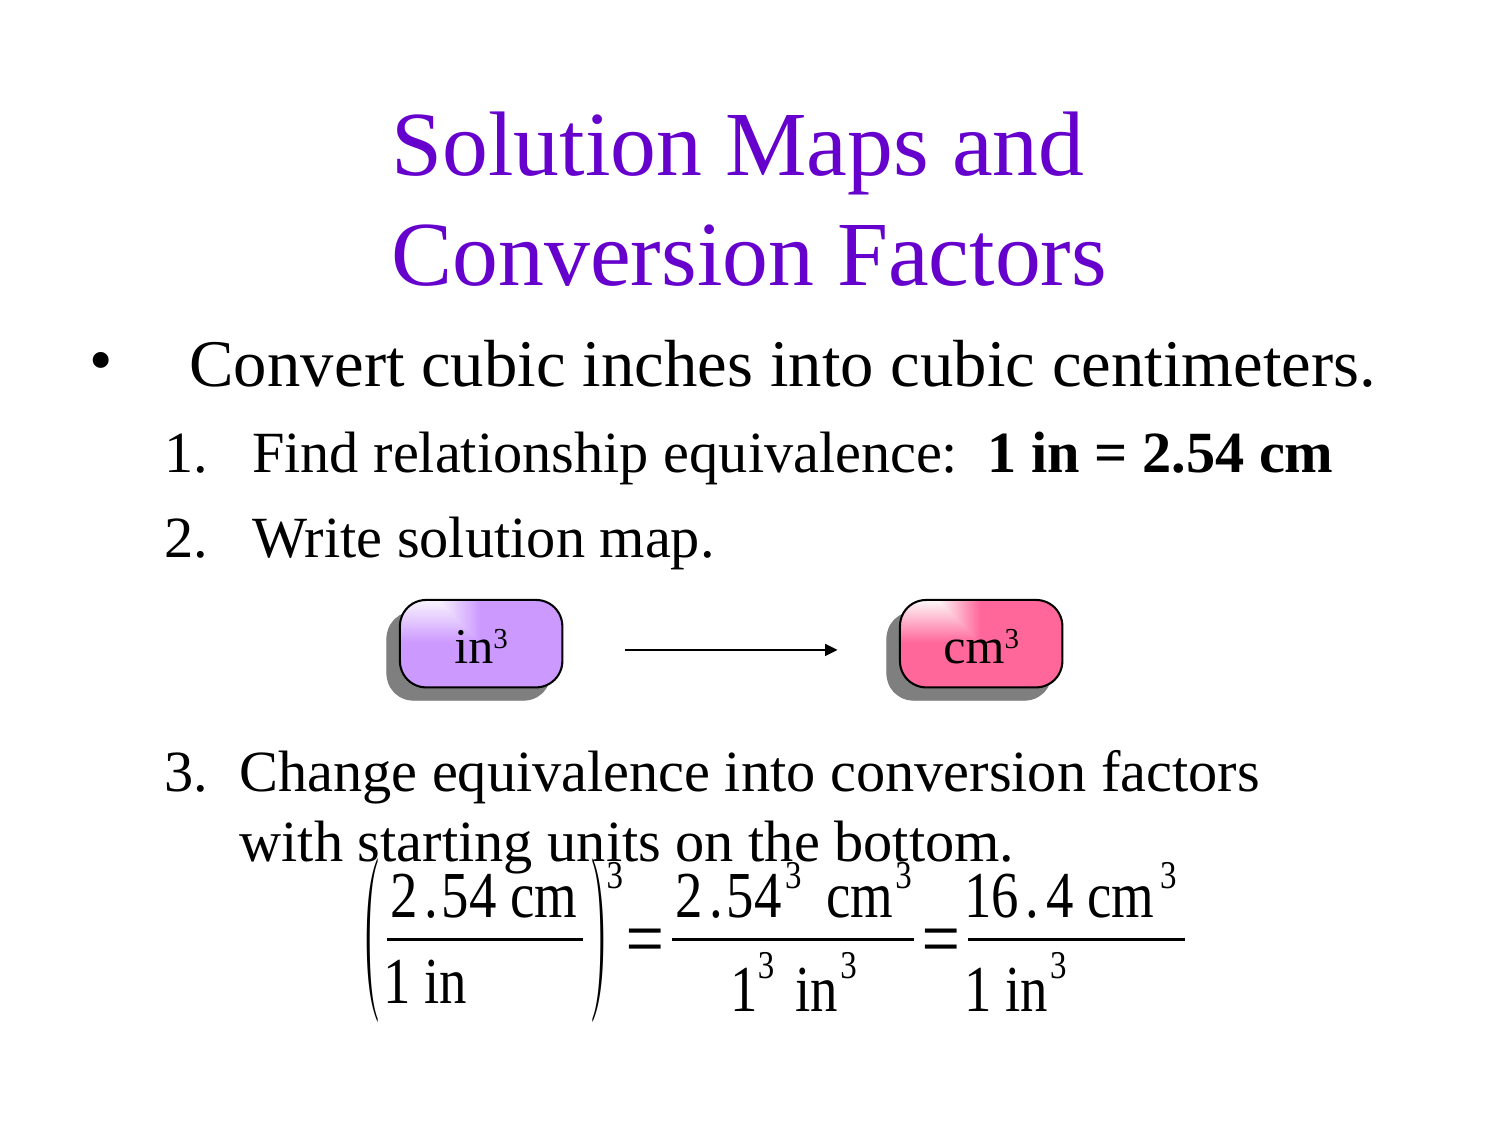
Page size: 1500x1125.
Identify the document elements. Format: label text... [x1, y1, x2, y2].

text_box 3. Change equivalence into conversion factors with starting units on the bottom. [150, 724, 1300, 881]
text_box in3 [399, 599, 563, 688]
text_box Convert cubic inches into cubic centimeters. 1. Find relationship equivalence: 1 in = 2.54 cm 2. Write solution map. [74, 312, 1450, 588]
text_box cm3 [899, 599, 1063, 688]
text_box Solution Maps and Conversion Factors [112, 99, 1388, 288]
text_box [624, 643, 838, 657]
